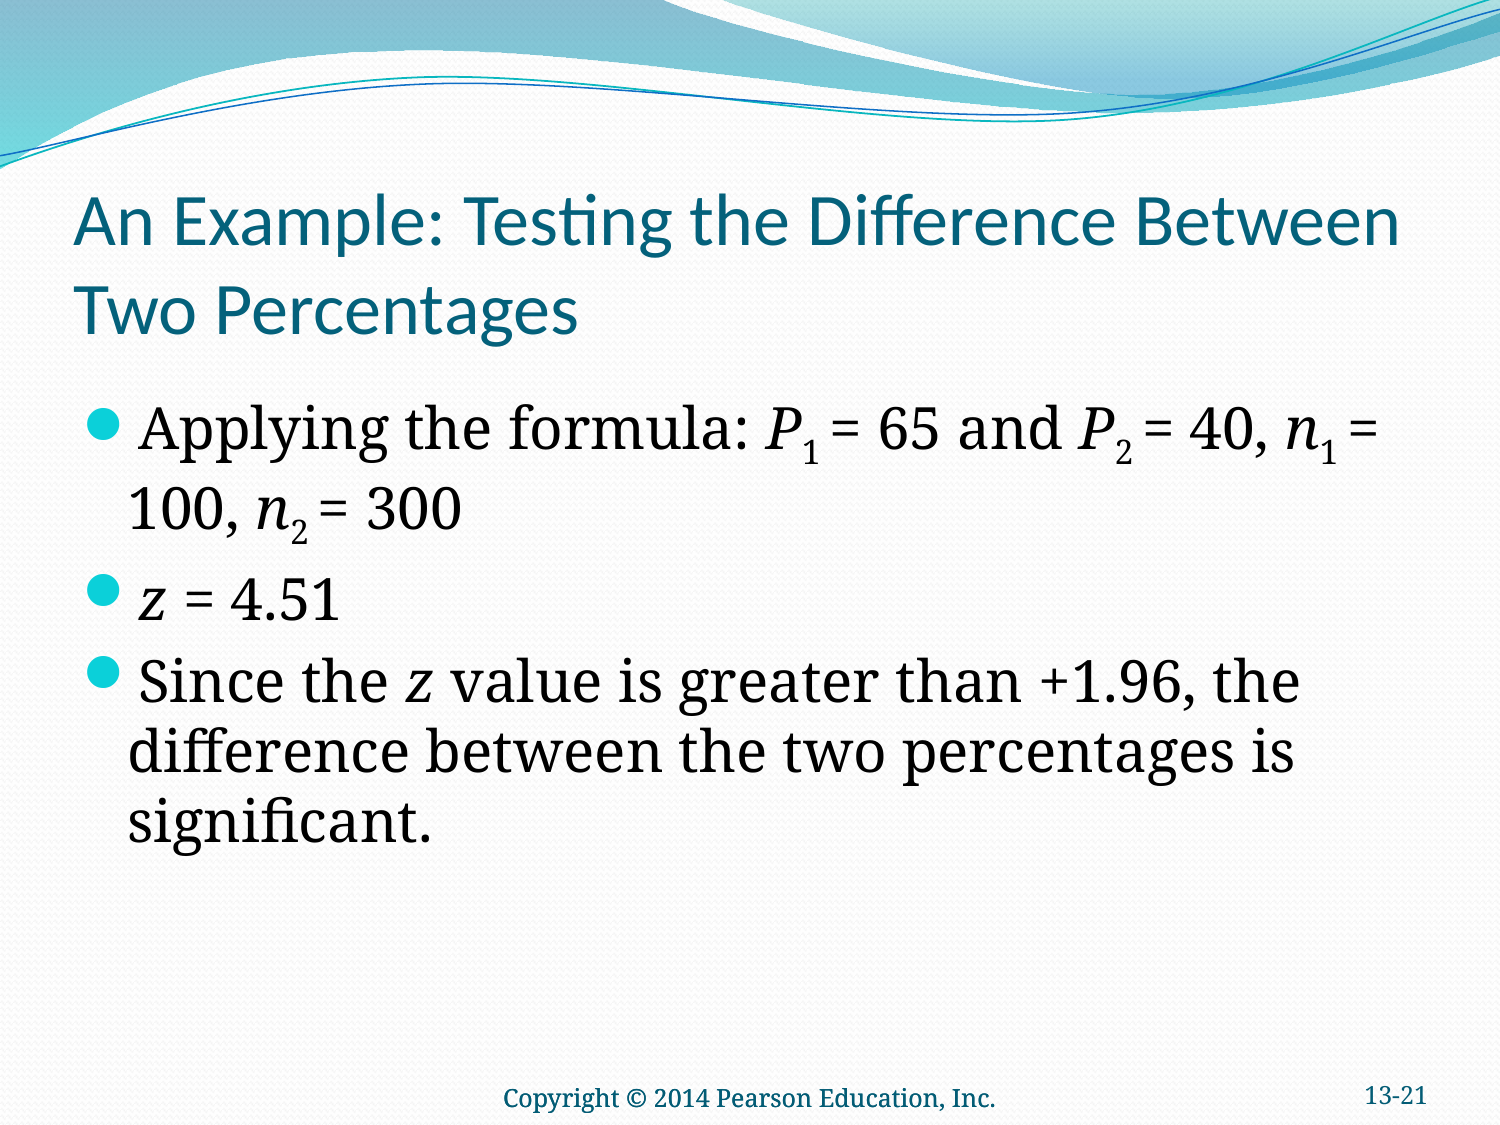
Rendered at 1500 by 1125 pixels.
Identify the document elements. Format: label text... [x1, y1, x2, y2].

list Applying the formula: P1 = 65 and P2 = 40, n1 = 100, n2 = 300 z = 4.51 Since the z value is greater than +1.96, the difference between the two percentages is significant. [68, 384, 1418, 1105]
title An Example: Testing the Difference Between Two Percentages [73, 162, 1424, 351]
